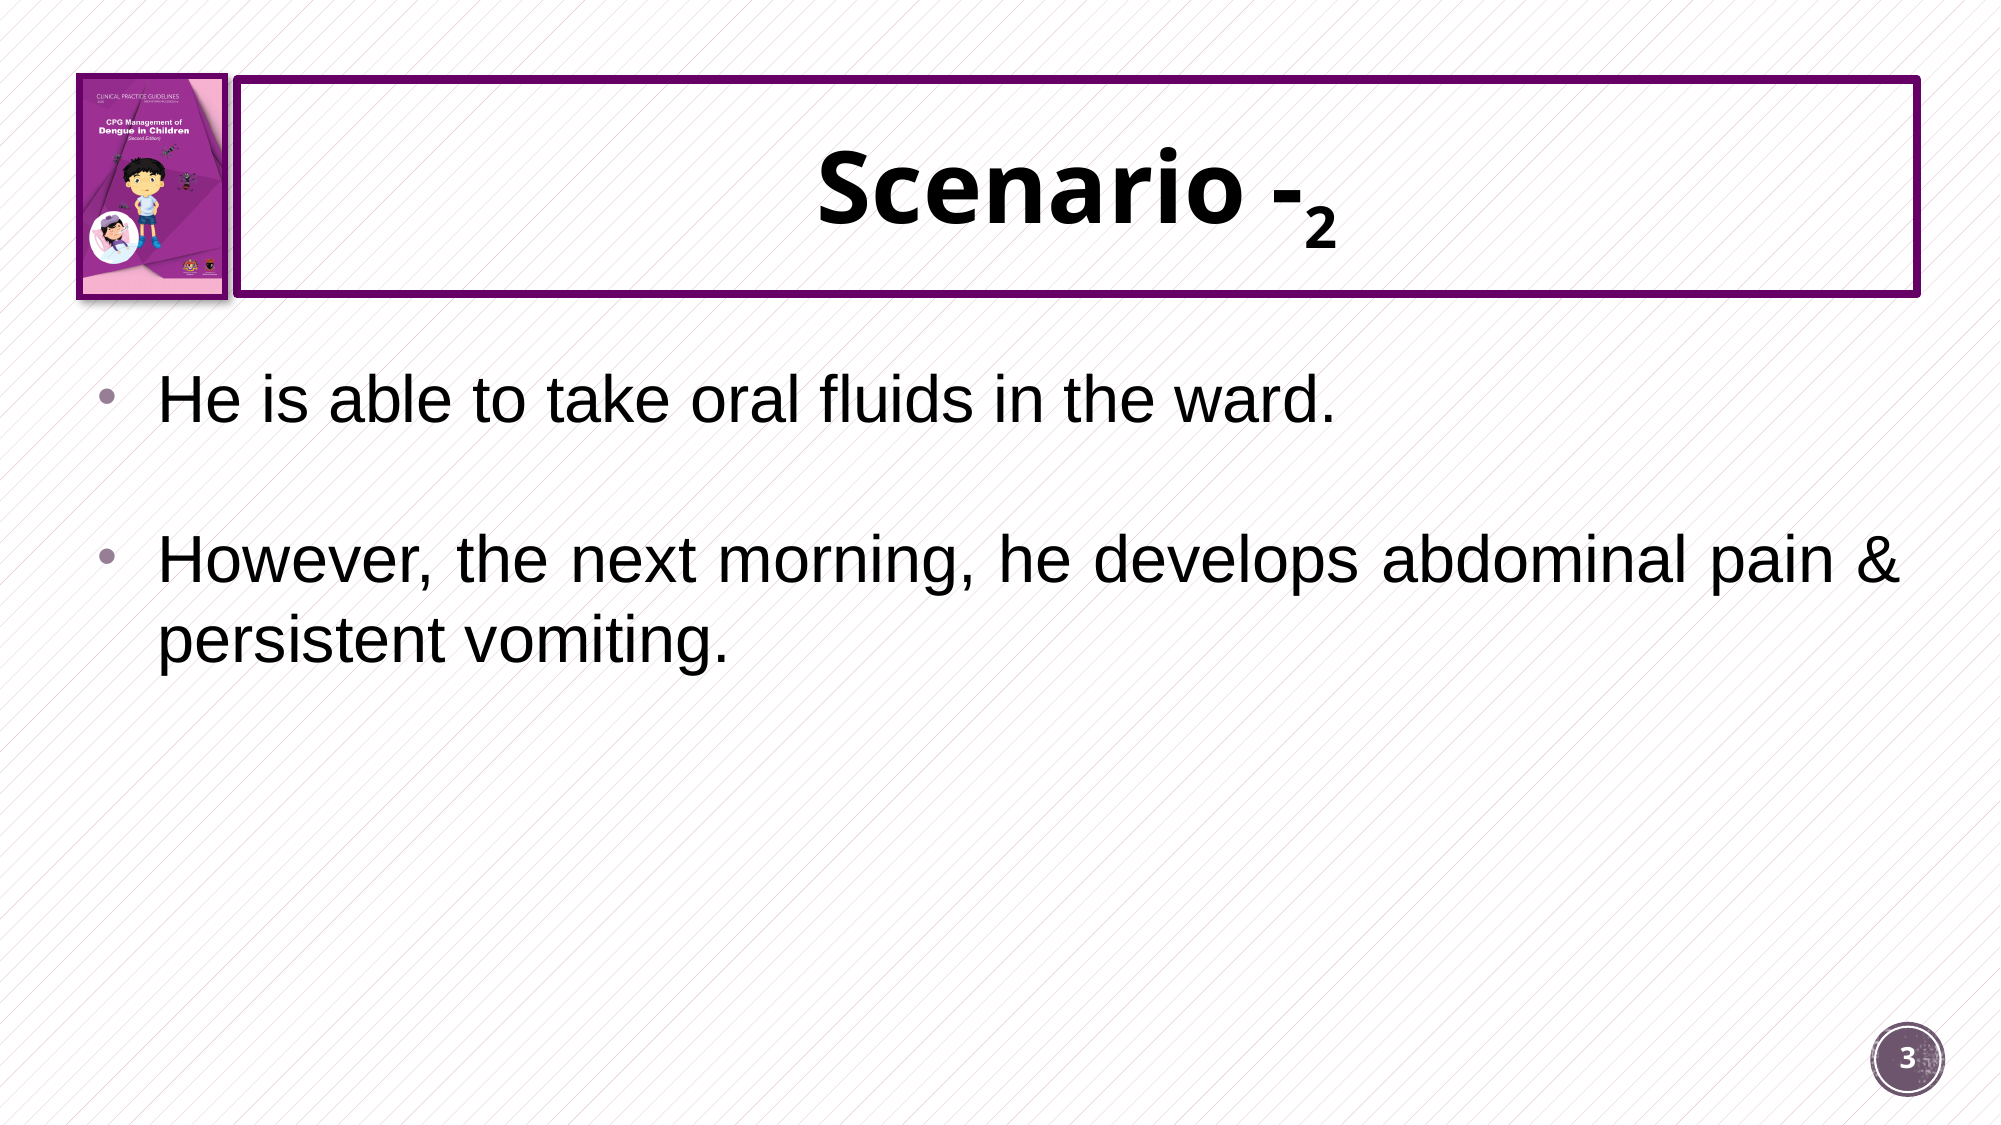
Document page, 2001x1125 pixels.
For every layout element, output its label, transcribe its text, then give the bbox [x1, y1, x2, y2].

list He is able to take oral fluids in the ward. However, the next morning, he develops abdominal pain & persistent vomiting. [82, 348, 1918, 770]
title Scenario -2 [237, 79, 1918, 294]
picture [83, 79, 222, 294]
slide_number 3 [1855, 1028, 1961, 1089]
